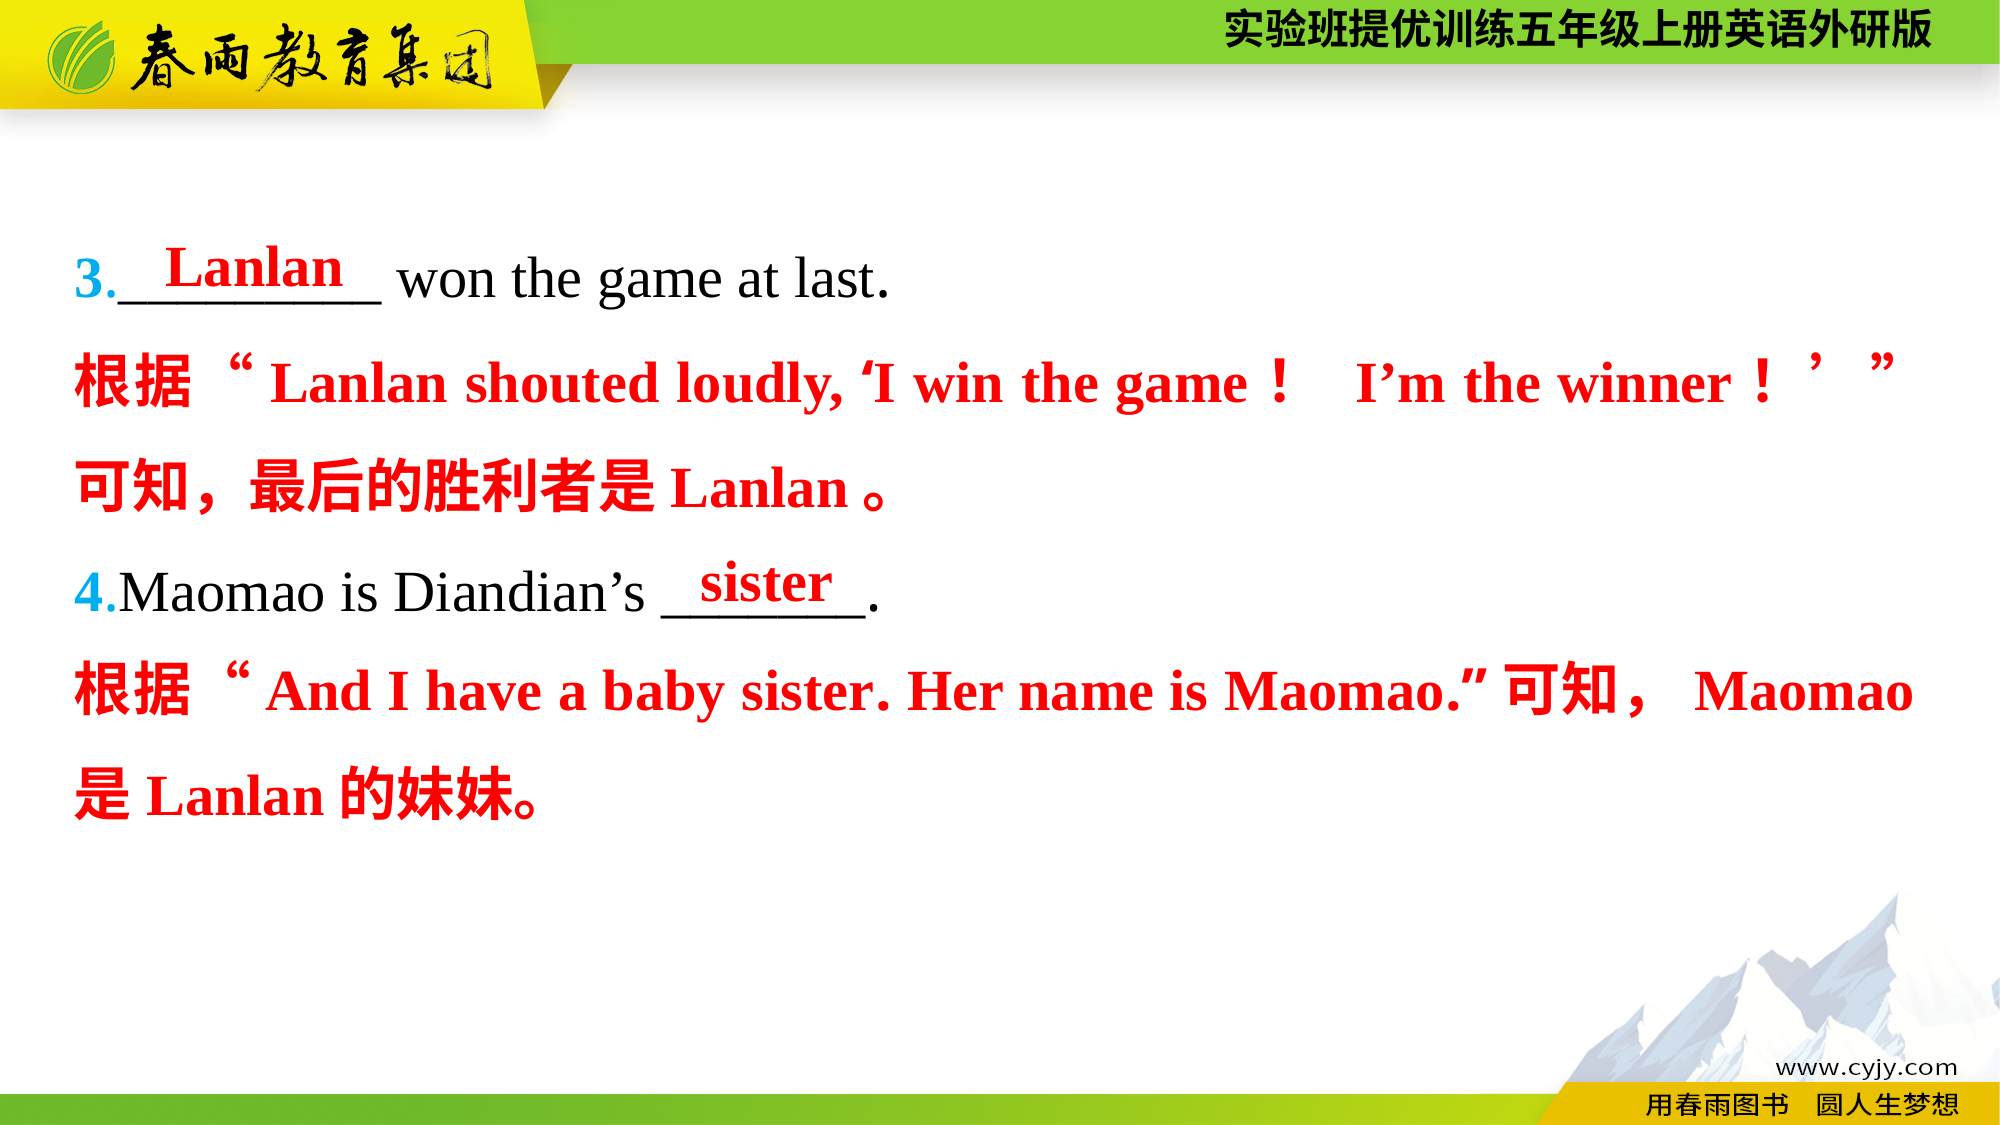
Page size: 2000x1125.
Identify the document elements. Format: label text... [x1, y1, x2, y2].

text_box Lanlan [150, 220, 359, 301]
list 3._________ won the game at last. 4.Maomao is Diandian’s _______. [59, 527, 1944, 609]
text_box 根据“And I have a baby sister. Her name is Maomao.”可知，Maomao是Lanlan的妹妹。 [59, 609, 1944, 835]
text_box sister [685, 535, 849, 609]
picture [0, 0, 2000, 1125]
list 3._________ won the game at last. 4.Maomao is Diandian’s _______. [59, 196, 1944, 301]
text_box 根据“Lanlan shouted loudly, ‘I win the game！ I’m the winner！’”可知，最后的胜利者是Lanlan。 [59, 301, 1944, 527]
